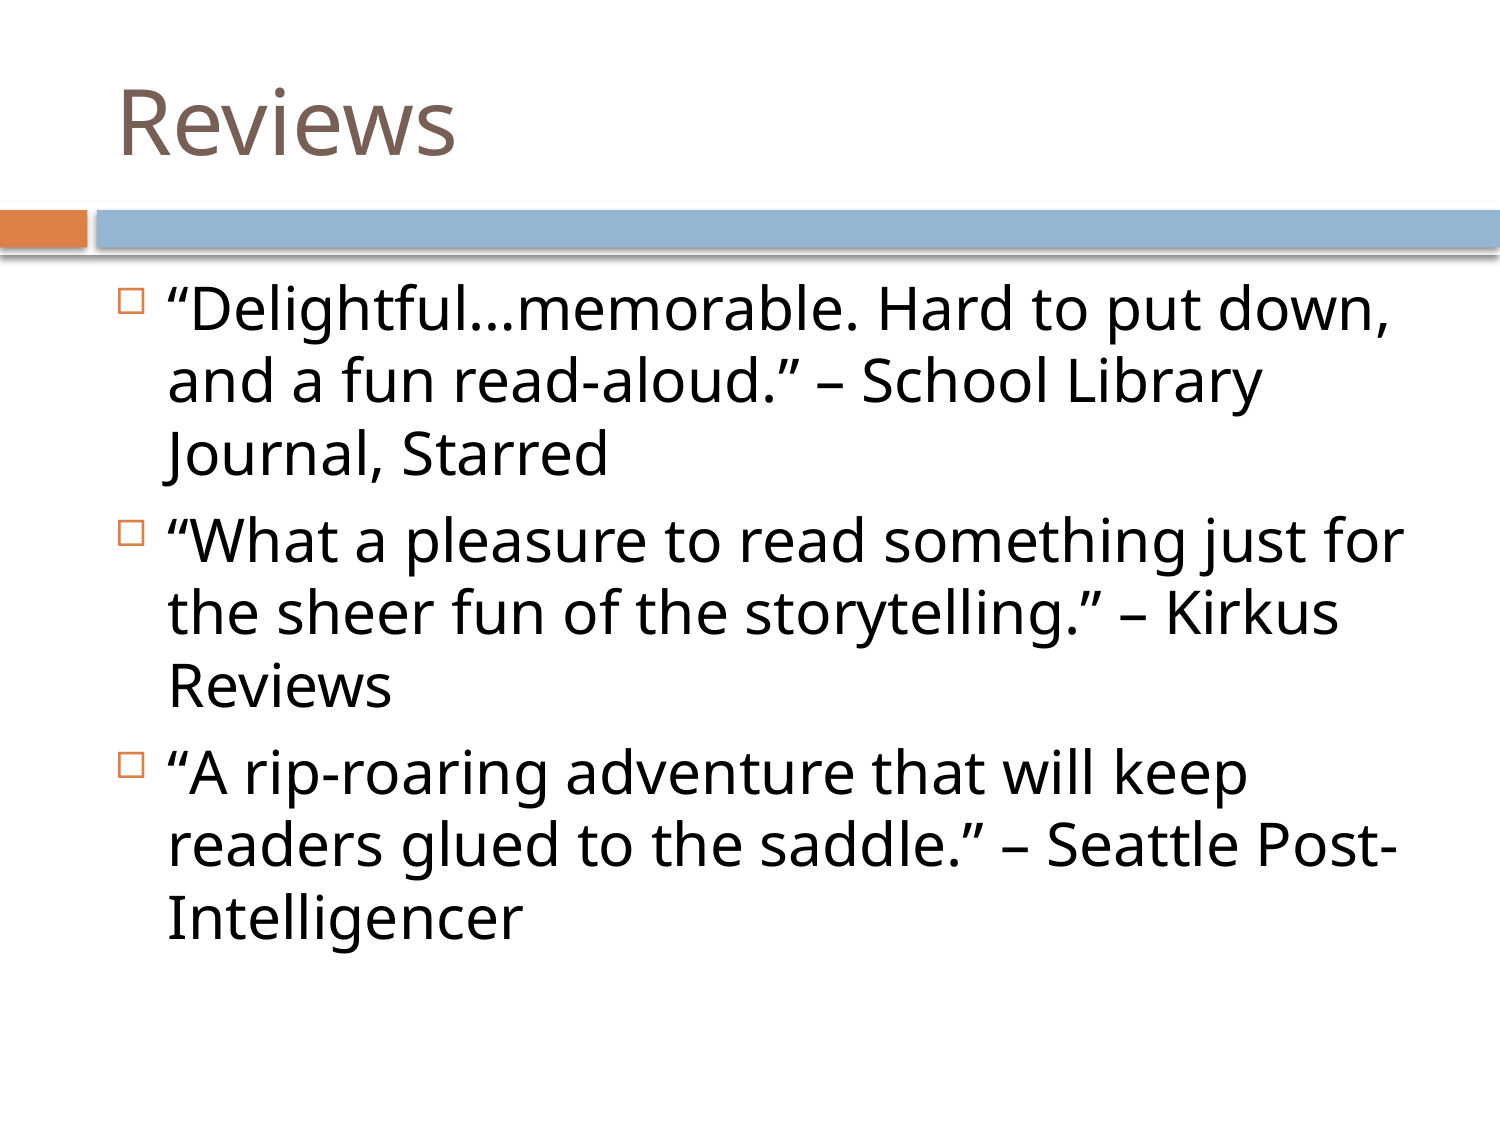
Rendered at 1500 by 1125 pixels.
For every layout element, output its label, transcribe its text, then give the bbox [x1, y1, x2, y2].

list “Delightful…memorable. Hard to put down, and a fun read-aloud.” – School Library Journal, Starred “What a pleasure to read something just for the sheer fun of the storytelling.” – Kirkus Reviews “A rip-roaring adventure that will keep readers glued to the saddle.” – Seattle Post-Intelligencer [100, 262, 1438, 1000]
title Reviews [100, 37, 1438, 200]
